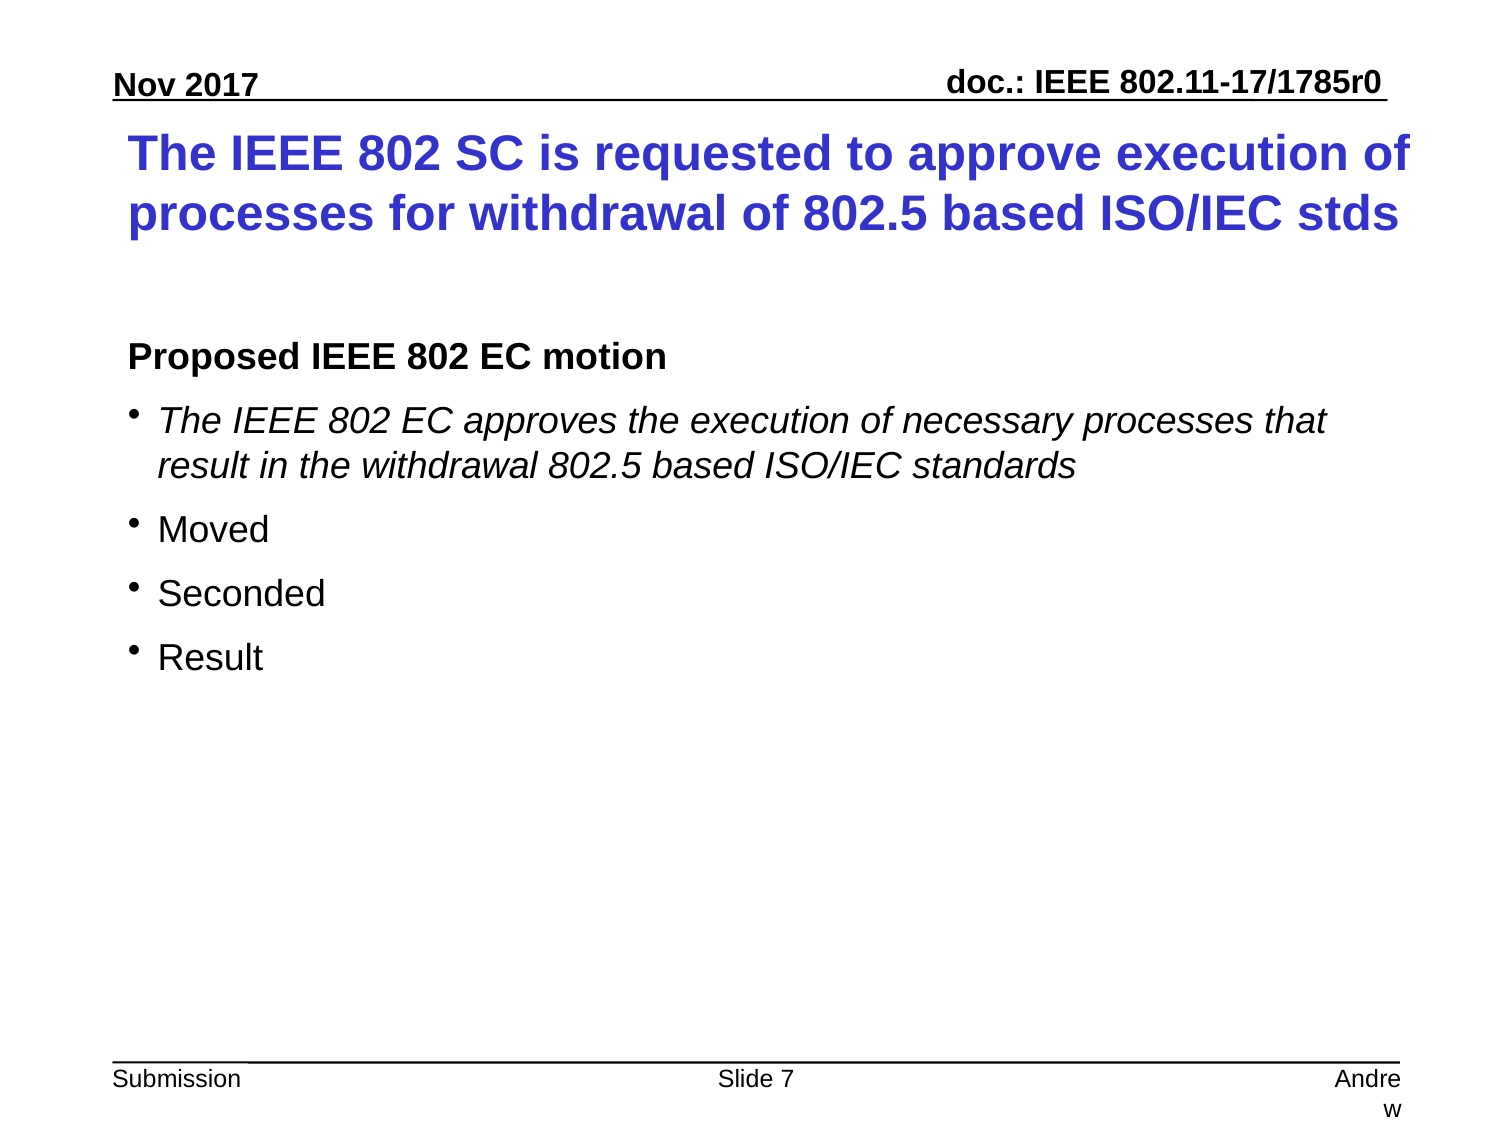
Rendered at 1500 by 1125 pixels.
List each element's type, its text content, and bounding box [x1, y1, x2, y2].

slide_number Slide 7 [709, 1061, 803, 1093]
footer Andrew Myles, Cisco [1320, 1061, 1402, 1093]
title The IEEE 802 SC is requested to approve execution of processes for withdrawal of 802.5 based ISO/IEC stds [112, 112, 1500, 288]
list Proposed IEEE 802 EC motion The IEEE 802 EC approves the execution of necessary processes that result in the withdrawal 802.5 based ISO/IEC standards Moved Seconded Result [112, 324, 1388, 1000]
